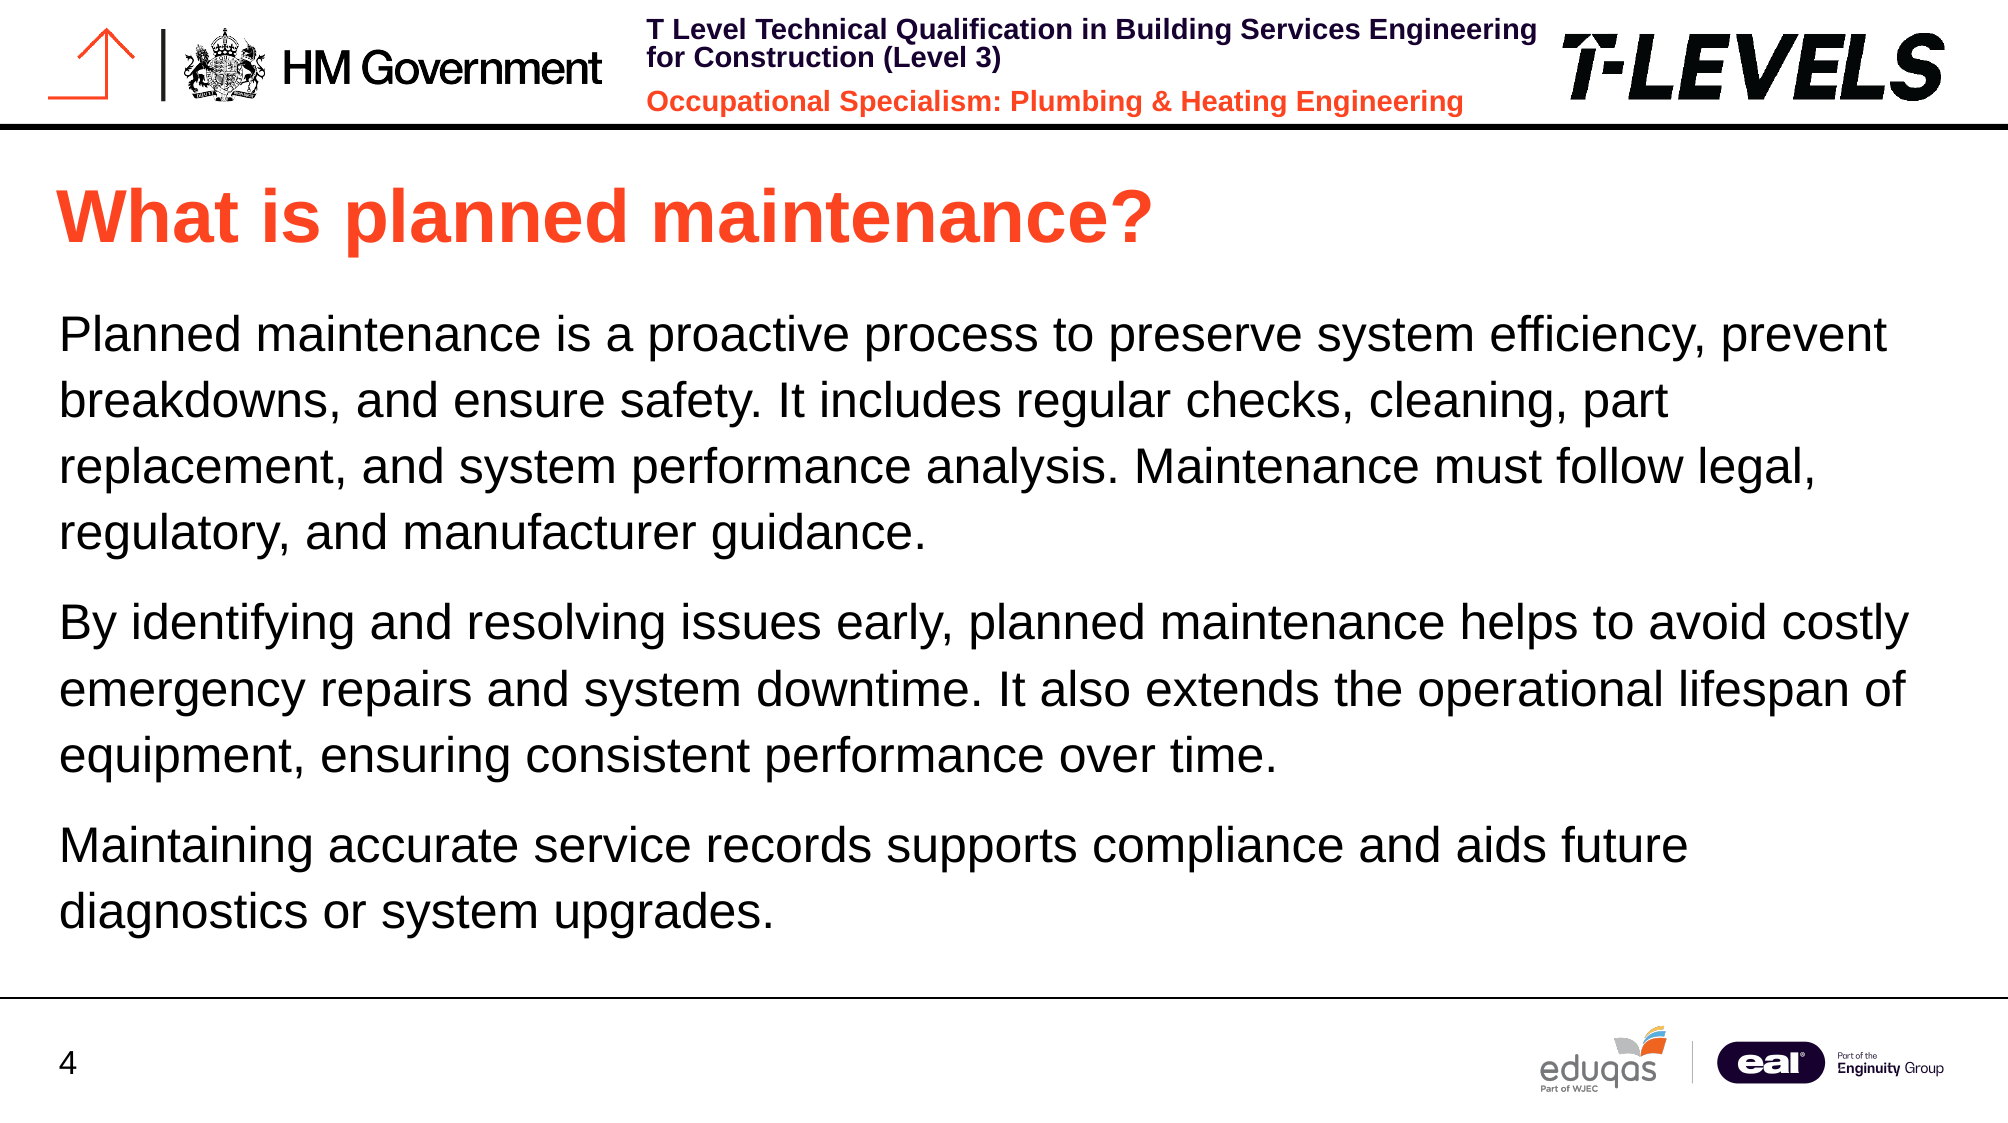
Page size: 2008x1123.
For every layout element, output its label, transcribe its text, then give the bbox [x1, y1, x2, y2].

title What is planned maintenance? [41, 111, 1949, 314]
list Planned maintenance is a proactive process to preserve system efficiency, prevent breakdowns, and ensure safety. It includes regular checks, cleaning, part replacement, and system performance analysis. Maintenance must follow legal, regulatory, and manufacturer guidance. By identifying and resolving issues early, planned maintenance helps to avoid costly emergency repairs and system downtime. It also extends the operational lifespan of equipment, ensuring consistent performance over time. Maintaining accurate service records supports compliance and aids future diagnostics or system upgrades. [59, 295, 1949, 975]
picture [43, 27, 141, 100]
picture [1535, 1021, 1949, 1097]
picture [161, 28, 602, 102]
picture [1543, 25, 1964, 108]
